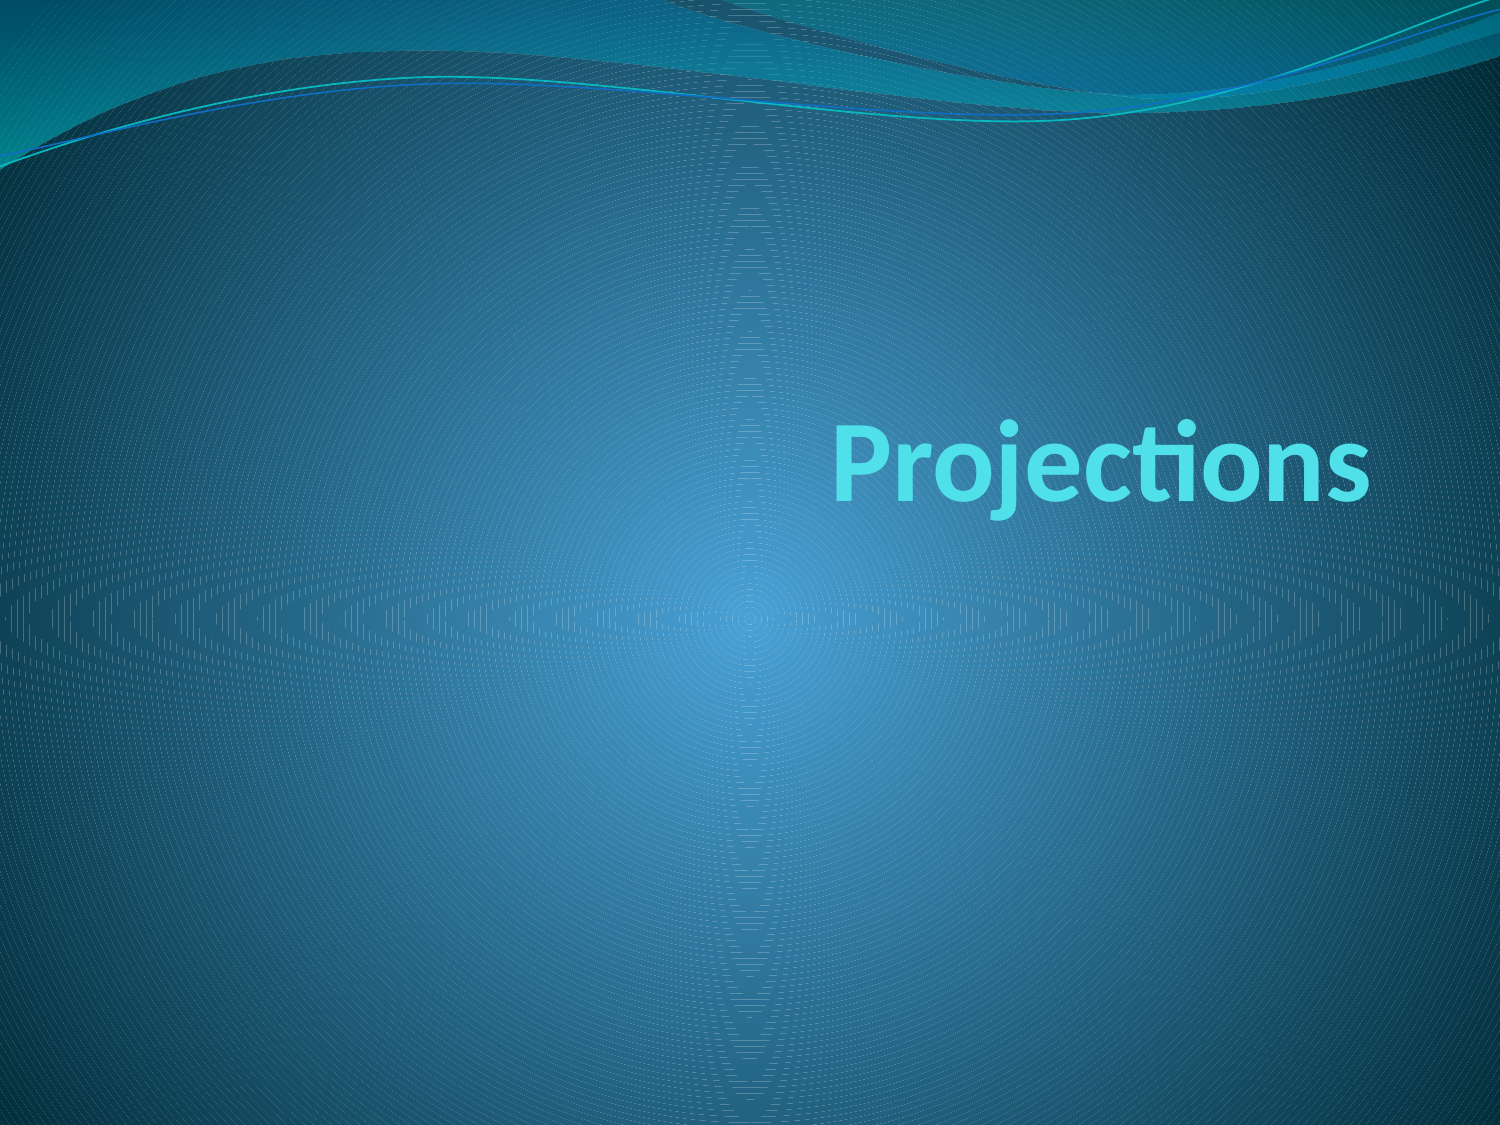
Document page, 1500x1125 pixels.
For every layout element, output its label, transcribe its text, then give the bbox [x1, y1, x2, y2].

title Projections [87, 224, 1376, 525]
